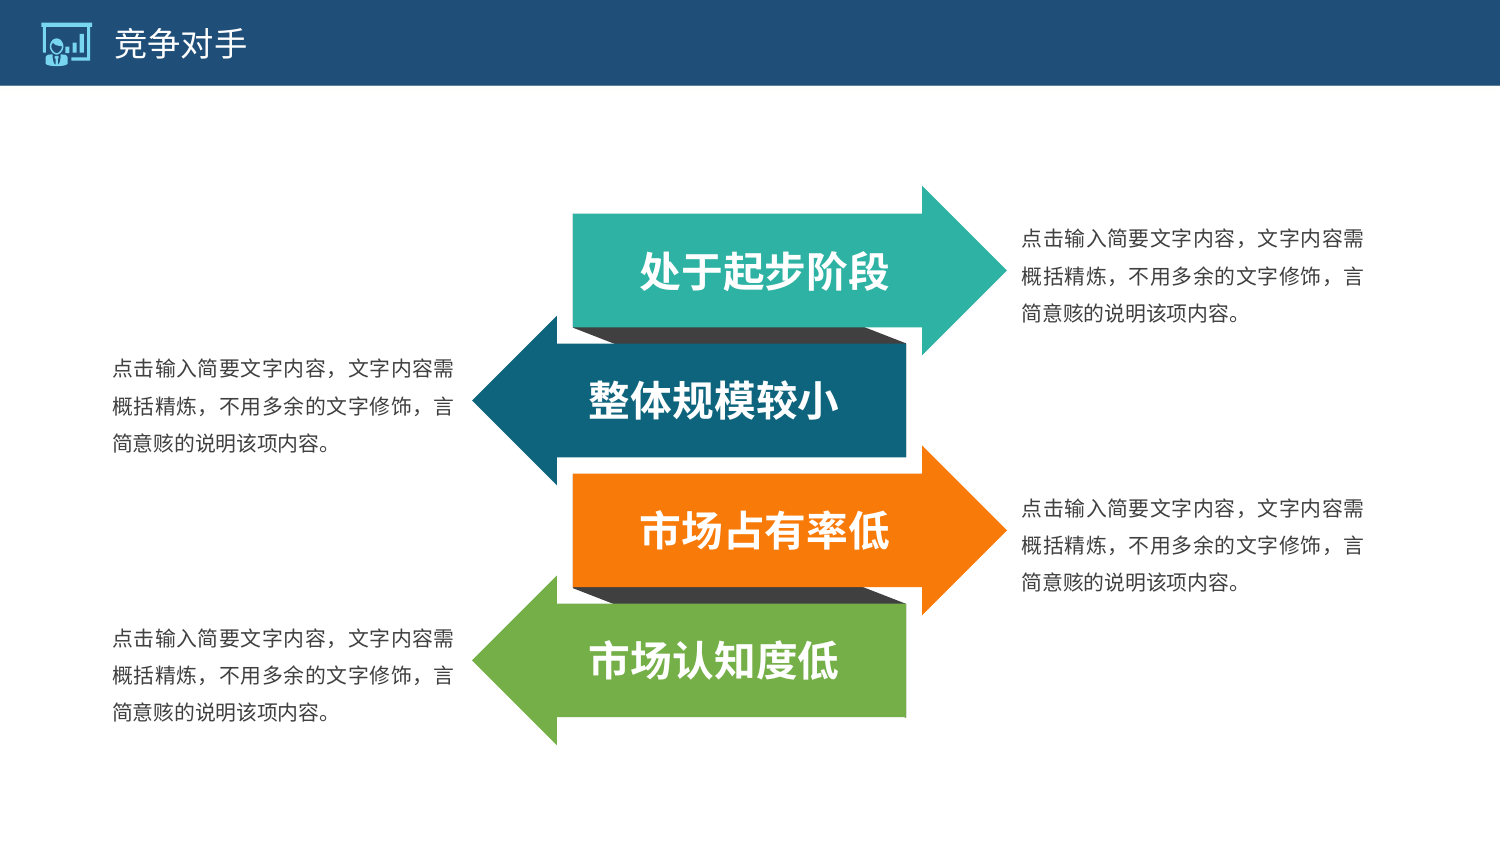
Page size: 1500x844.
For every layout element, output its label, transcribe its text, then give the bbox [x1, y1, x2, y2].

text_box [570, 588, 905, 601]
title 竞争对手 [99, 20, 550, 66]
picture [0, 0, 1500, 844]
text_box [570, 443, 1010, 618]
text_box 点击输入简要文字内容，文字内容需概括精炼，不用多余的文字修饰，言简意赅的说明该项内容。 [1021, 482, 1365, 596]
text_box 市场占有率低 [623, 505, 907, 556]
text_box 点击输入简要文字内容，文字内容需概括精炼，不用多余的文字修饰，言简意赅的说明该项内容。 [112, 612, 455, 726]
text_box 整体规模较小 [572, 375, 856, 426]
text_box [469, 313, 909, 488]
text_box [469, 573, 909, 748]
text_box 点击输入简要文字内容，文字内容需概括精炼，不用多余的文字修饰，言简意赅的说明该项内容。 [1021, 213, 1365, 327]
text_box 市场认知度低 [572, 635, 856, 686]
text_box 处于起步阶段 [623, 245, 907, 296]
text_box [573, 330, 906, 341]
text_box [570, 183, 1010, 358]
text_box [41, 22, 93, 61]
text_box 点击输入简要文字内容，文字内容需概括精炼，不用多余的文字修饰，言简意赅的说明该项内容。 [112, 343, 455, 457]
text_box [45, 38, 70, 67]
